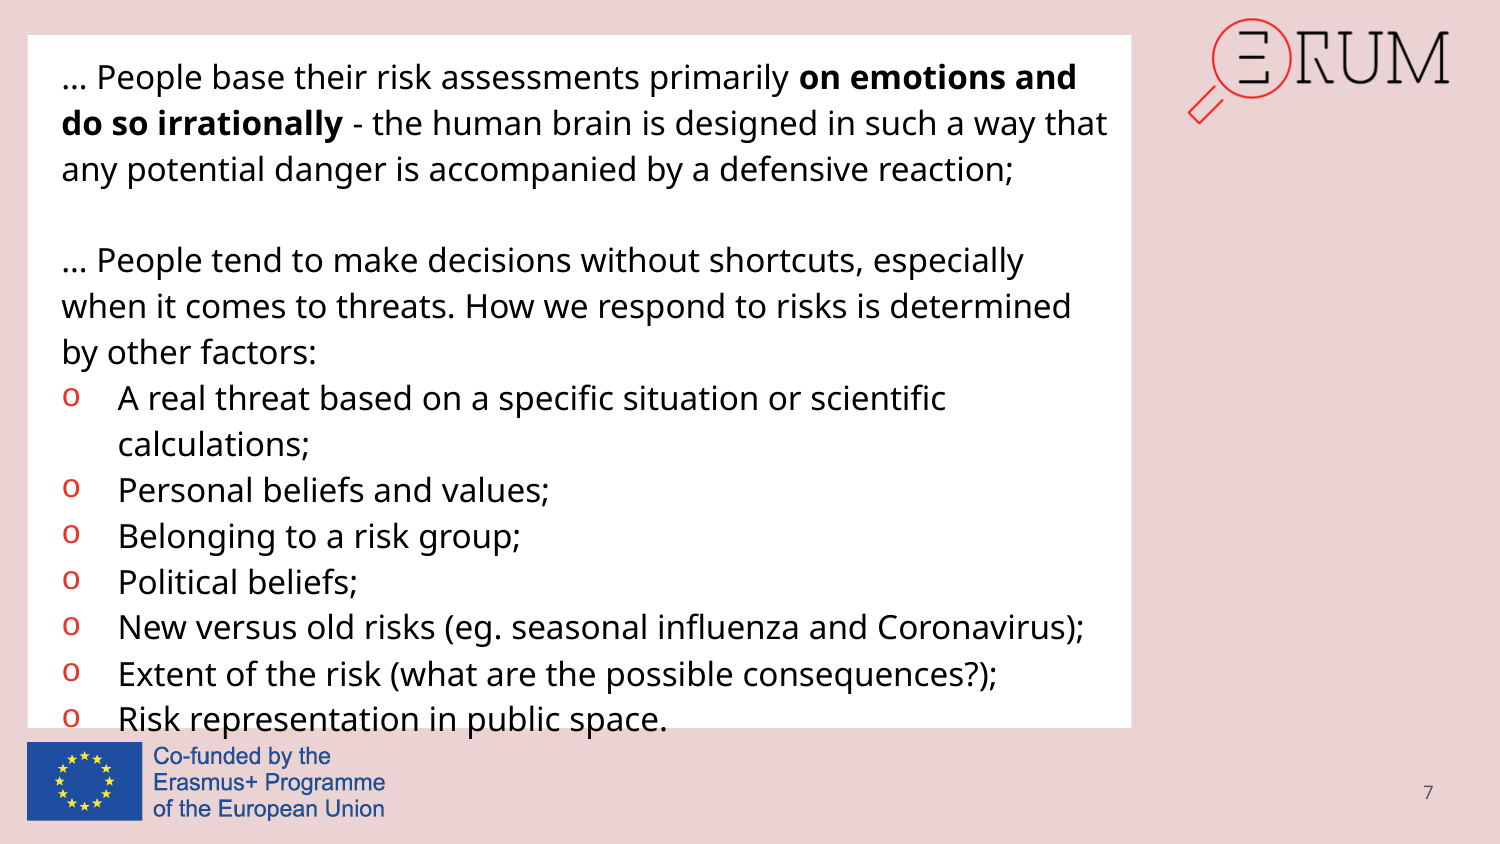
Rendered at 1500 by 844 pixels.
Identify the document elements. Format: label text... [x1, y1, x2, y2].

picture [1136, 0, 1500, 137]
list … People base their risk assessments primarily on emotions and do so irrationally - the human brain is designed in such a way that any potential danger is accompanied by a defensive reaction; … People tend to make decisions without shortcuts, especially when it comes to threats. How we respond to risks is determined by other factors: A real threat based on a specific situation or scientific calculations; Personal beliefs and values; Belonging to a risk group; Political beliefs; New versus old risks (eg. seasonal influenza and Coronavirus); Extent of the risk (what are the possible consequences?); Risk representation in public space. [27, 35, 1132, 729]
picture [27, 742, 385, 821]
slide_number 7 [1358, 761, 1449, 826]
